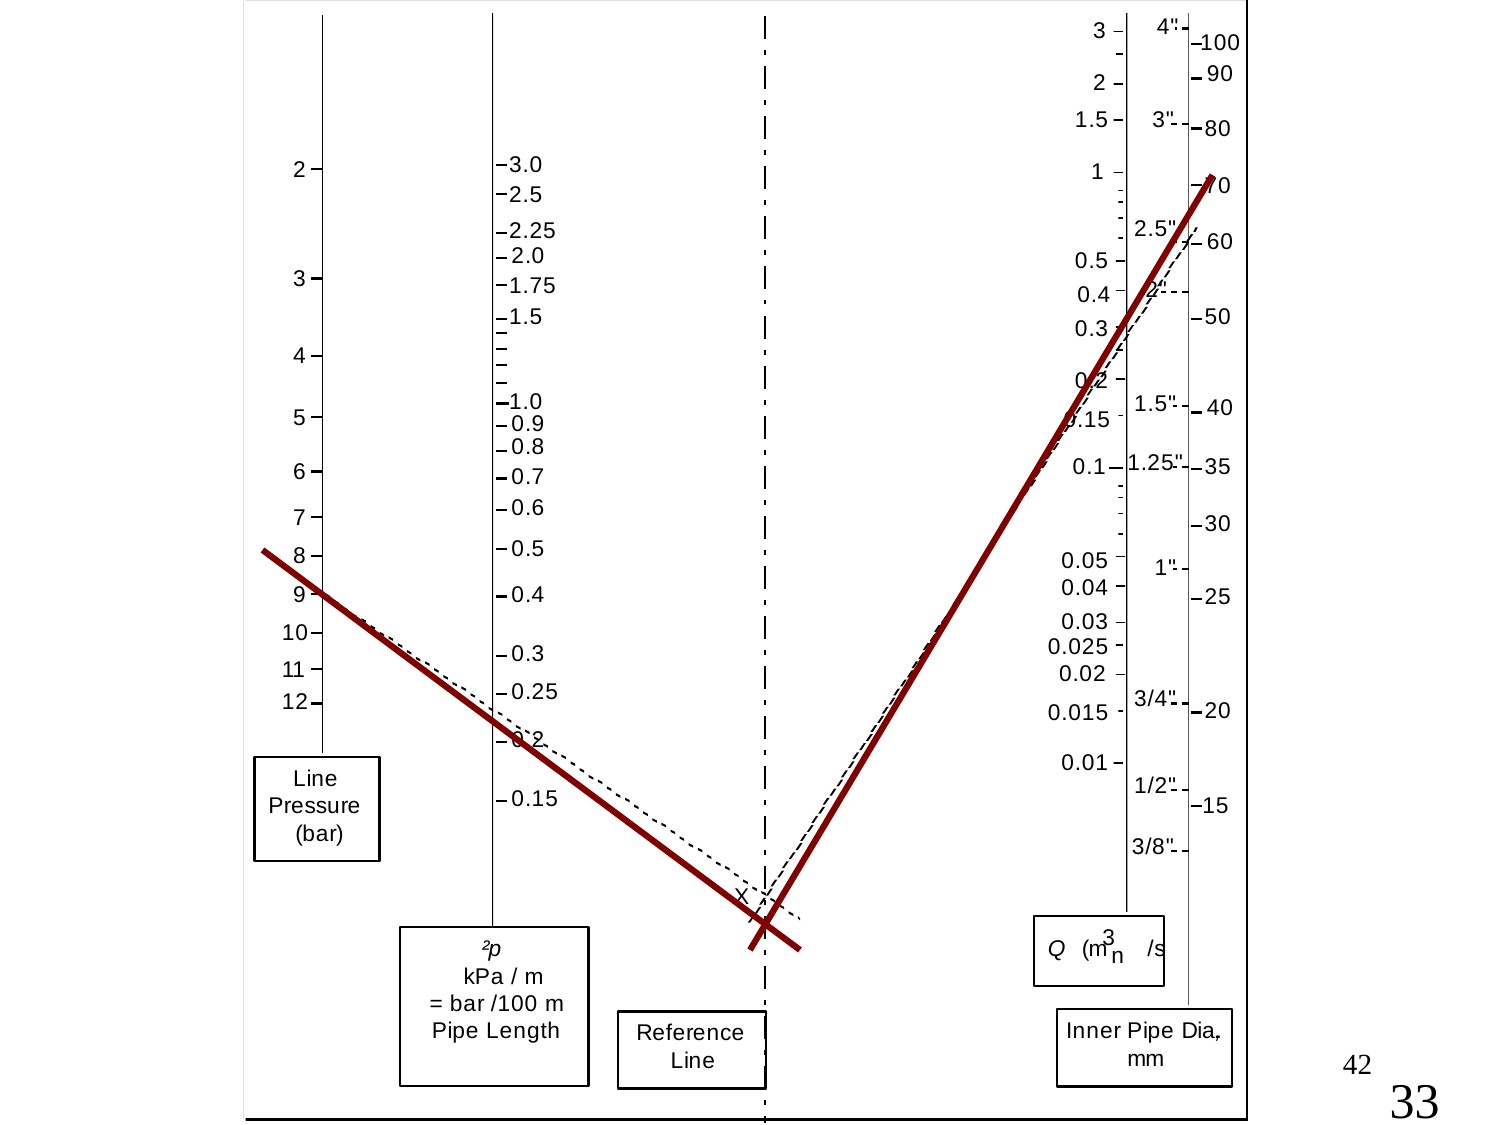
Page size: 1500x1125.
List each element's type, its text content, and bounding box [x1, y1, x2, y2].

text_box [242, 0, 1258, 1125]
text_box 33 [1374, 1061, 1463, 1125]
slide_number 42 [1262, 1024, 1388, 1101]
